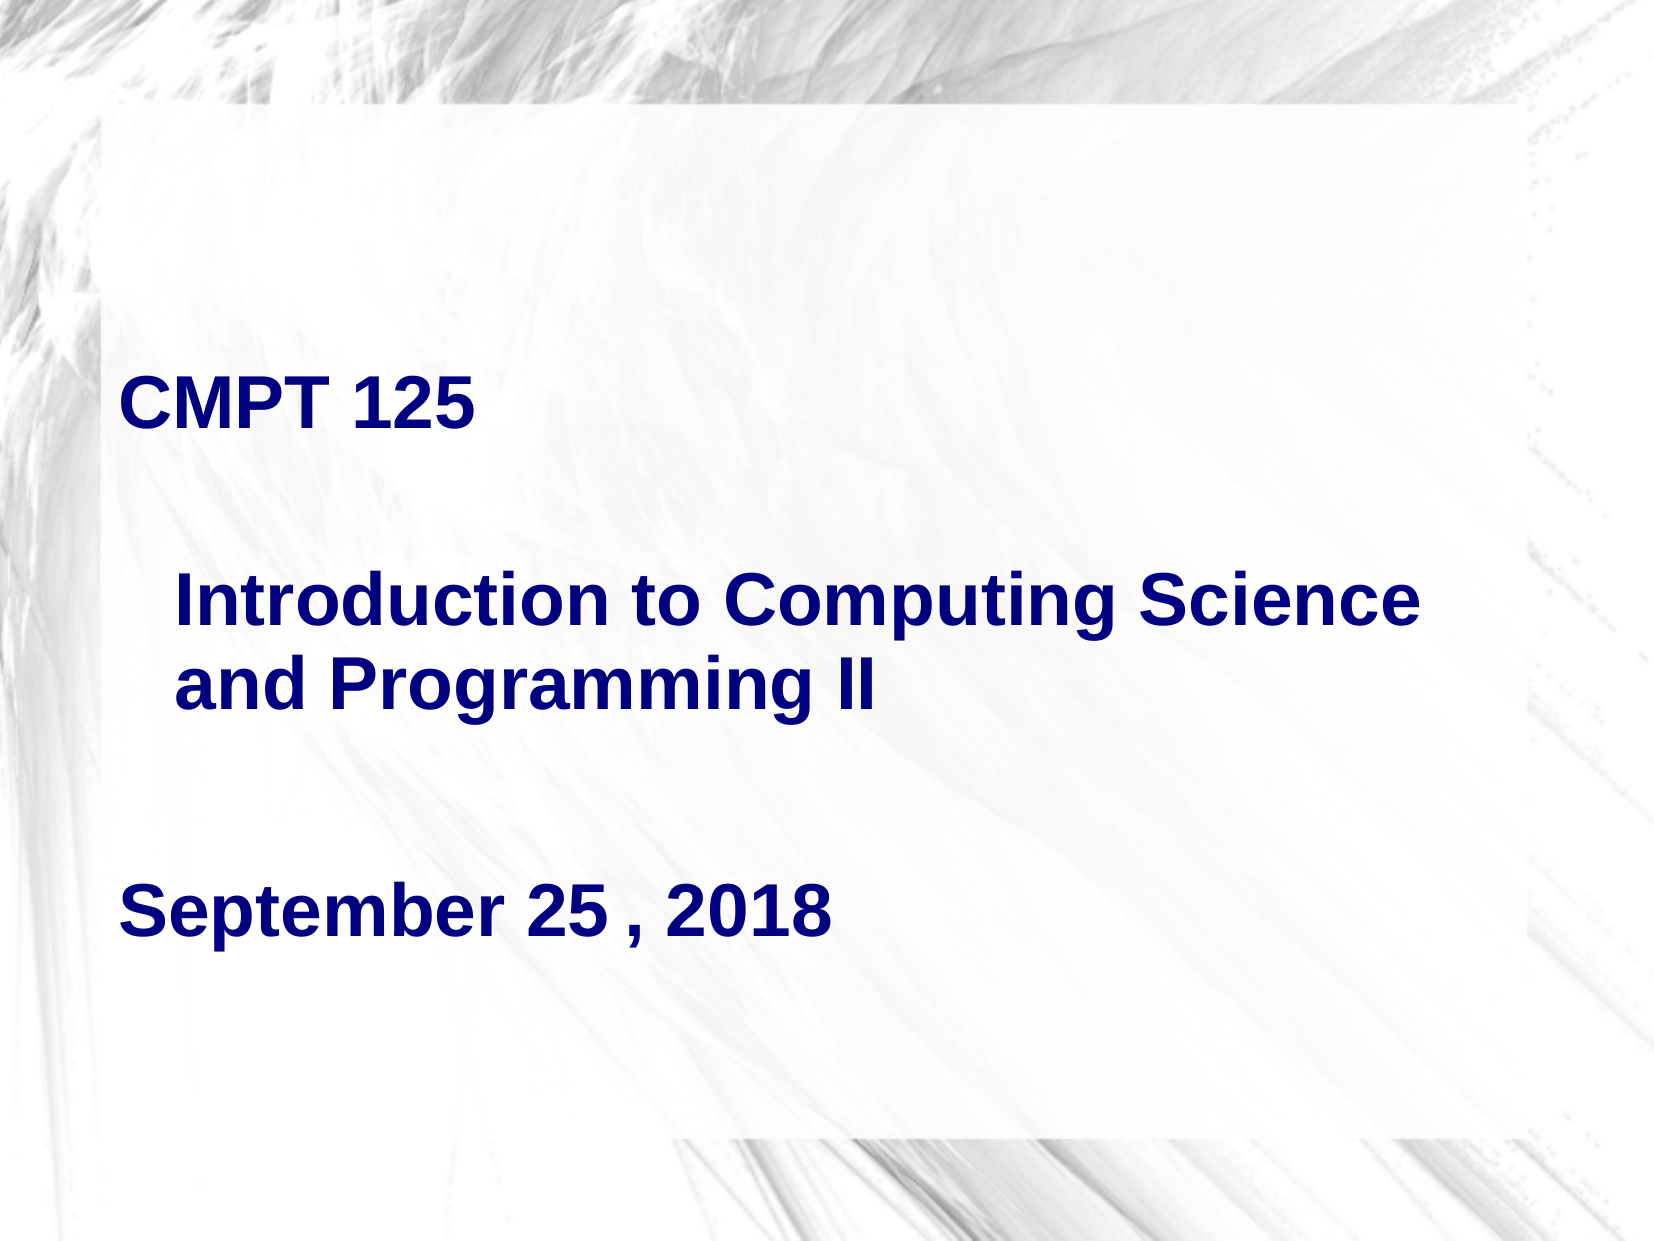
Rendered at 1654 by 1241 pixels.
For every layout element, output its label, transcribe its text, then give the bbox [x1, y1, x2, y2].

picture [0, 0, 1654, 1241]
list CMPT 125 Introduction to Computing Science and Programming II September 25 , 2018 [118, 236, 1571, 1171]
